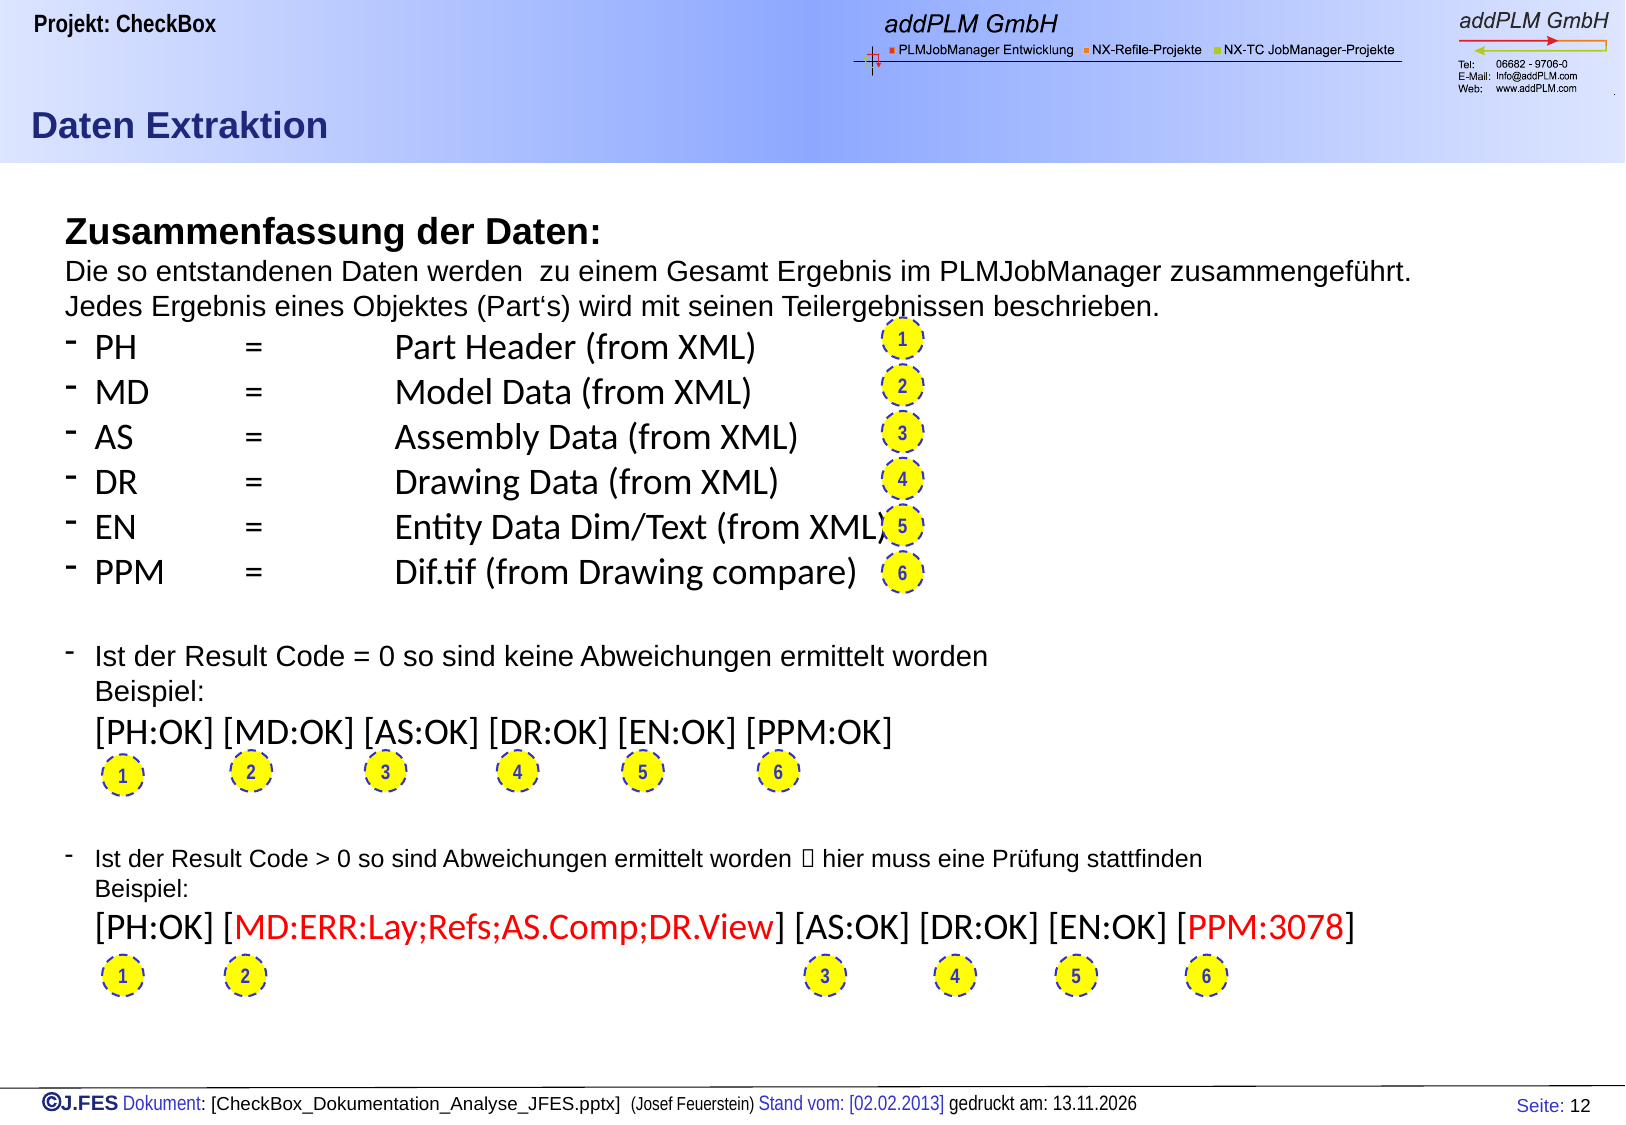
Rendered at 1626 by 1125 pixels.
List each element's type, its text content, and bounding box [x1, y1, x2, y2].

text_box 6 [881, 551, 924, 593]
text_box 1 [102, 954, 144, 997]
text_box 3 [364, 750, 407, 792]
title Daten Extraktion [30, 73, 1600, 148]
text_box 6 [1185, 954, 1228, 997]
text_box 1 [881, 317, 924, 360]
text_box 2 [224, 954, 267, 997]
text_box 5 [622, 750, 664, 792]
text_box 5 [1055, 954, 1098, 997]
text_box 3 [804, 954, 847, 997]
text_box 1 [102, 754, 144, 796]
text_box Zusammenfassung der Daten: Die so entstandenen Daten werden zu einem Gesamt Ergebnis im PLMJobManager zusammengeführt. Jedes Ergebnis eines Objektes (Part‘s) wird mit seinen Teilergebnissen beschrieben. PH = Part Header (from XML) MD = Model Data (from XML) AS = Assembly Data (from XML) DR = Drawing Data (from XML) EN = Entity Data Dim/Text (from XML) PPM = Dif.tif (from Drawing compare) Ist der Result Code = 0 so sind keine Abweichungen ermittelt worden Beispiel: [PH:OK] [MD:OK] [AS:OK] [DR:OK] [EN:OK] [PPM:OK] Ist der Result Code > 0 so sind Abweichungen ermittelt worden  hier muss eine Prüfung stattfinden Beispiel: [PH:OK] [MD:ERR:Lay;Refs;AS.Comp;DR.View] [AS:OK] [DR:OK] [EN:OK] [PPM:3078] [50, 199, 1495, 955]
text_box 2 [230, 750, 273, 792]
text_box 2 [881, 364, 924, 406]
text_box 4 [934, 954, 977, 997]
text_box 4 [496, 750, 539, 792]
text_box 5 [881, 504, 924, 547]
text_box 3 [881, 410, 924, 453]
text_box 6 [757, 750, 800, 792]
text_box 4 [881, 457, 924, 500]
